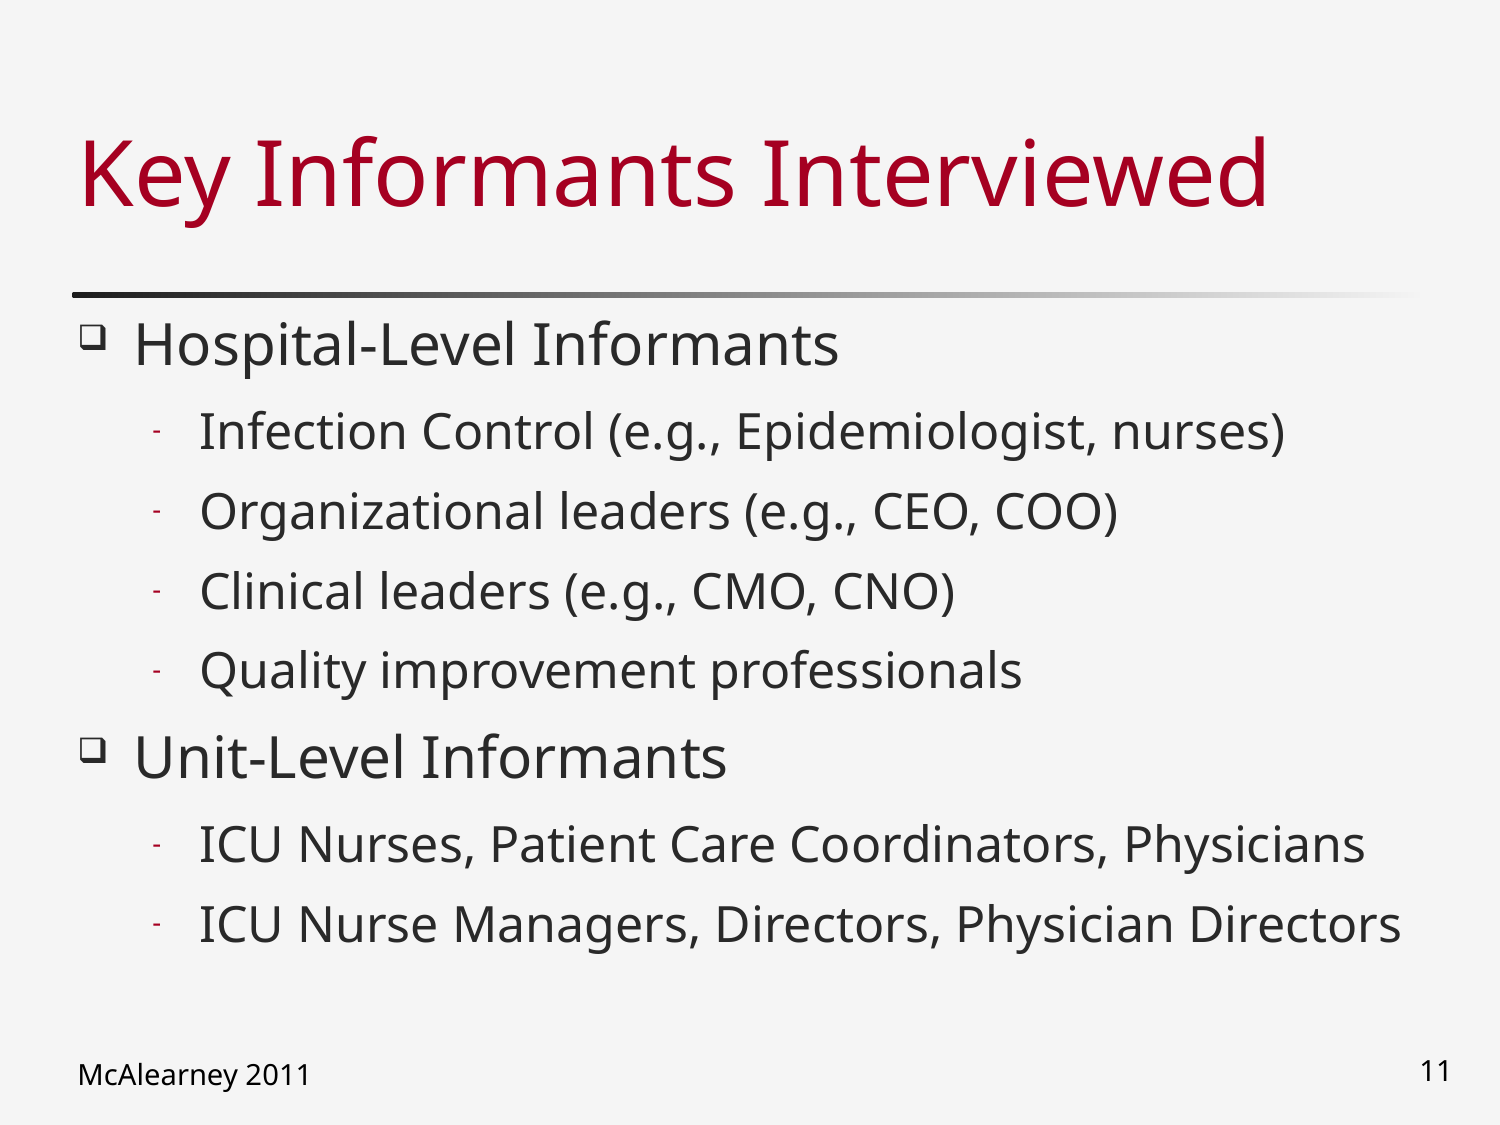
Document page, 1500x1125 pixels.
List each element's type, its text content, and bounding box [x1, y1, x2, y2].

footer McAlearney 2011 [62, 1023, 1076, 1100]
title Key Informants Interviewed [62, 74, 1463, 266]
list Hospital-Level Informants Infection Control (e.g., Epidemiologist, nurses) Organizational leaders (e.g., CEO, COO) Clinical leaders (e.g., CMO, CNO) Quality improvement professionals Unit-Level Informants ICU Nurses, Patient Care Coordinators, Physicians ICU Nurse Managers, Directors, Physician Directors [62, 299, 1463, 1013]
slide_number 11 [1154, 1023, 1468, 1100]
